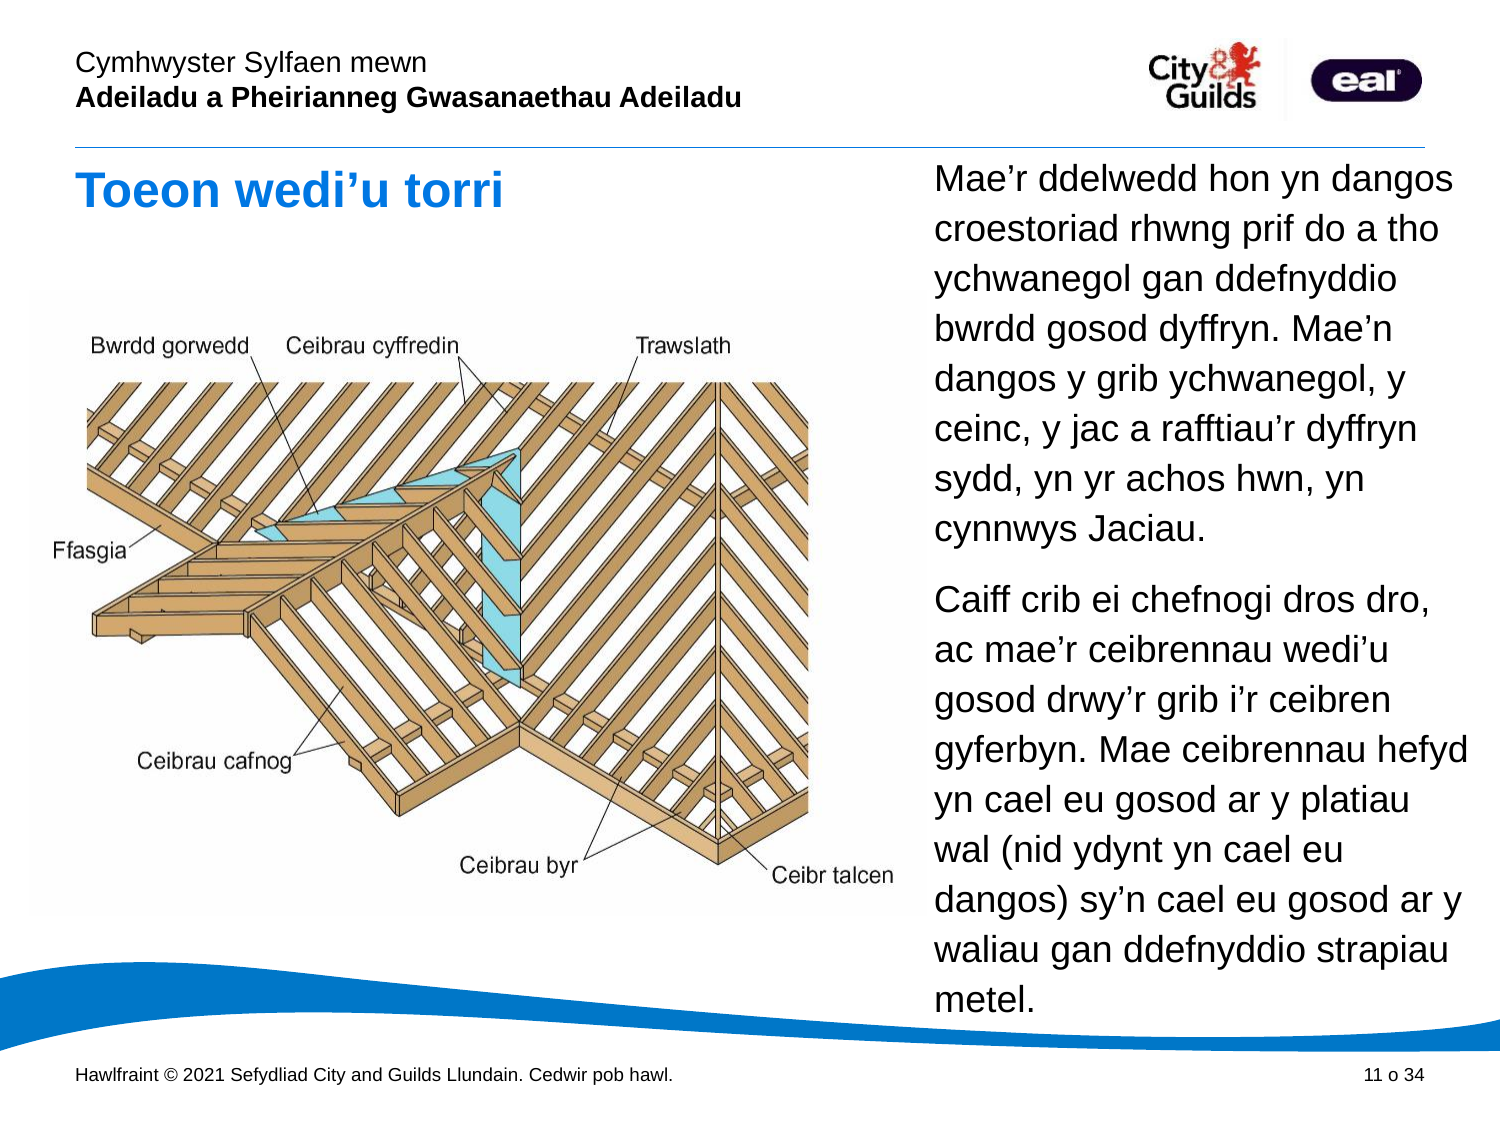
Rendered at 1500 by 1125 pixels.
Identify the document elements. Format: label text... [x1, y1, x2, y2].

list Mae’r ddelwedd hon yn dangos croestoriad rhwng prif do a tho ychwanegol gan ddefnyddio bwrdd gosod dyffryn. Mae’n dangos y grib ychwanegol, y ceinc, y jac a rafftiau’r dyffryn sydd, yn yr achos hwn, yn cynnwys Jaciau. Caiff crib ei chefnogi dros dro, ac mae’r ceibrennau wedi’u gosod drwy’r grib i’r ceibren gyferbyn. Mae ceibrennau hefyd yn cael eu gosod ar y platiau wal (nid ydynt yn cael eu dangos) sy’n cael eu gosod ar y waliau gan ddefnyddio strapiau metel. [933, 148, 1471, 895]
picture [1149, 38, 1422, 121]
picture [29, 290, 928, 917]
title Toeon wedi’u torri [74, 156, 933, 221]
